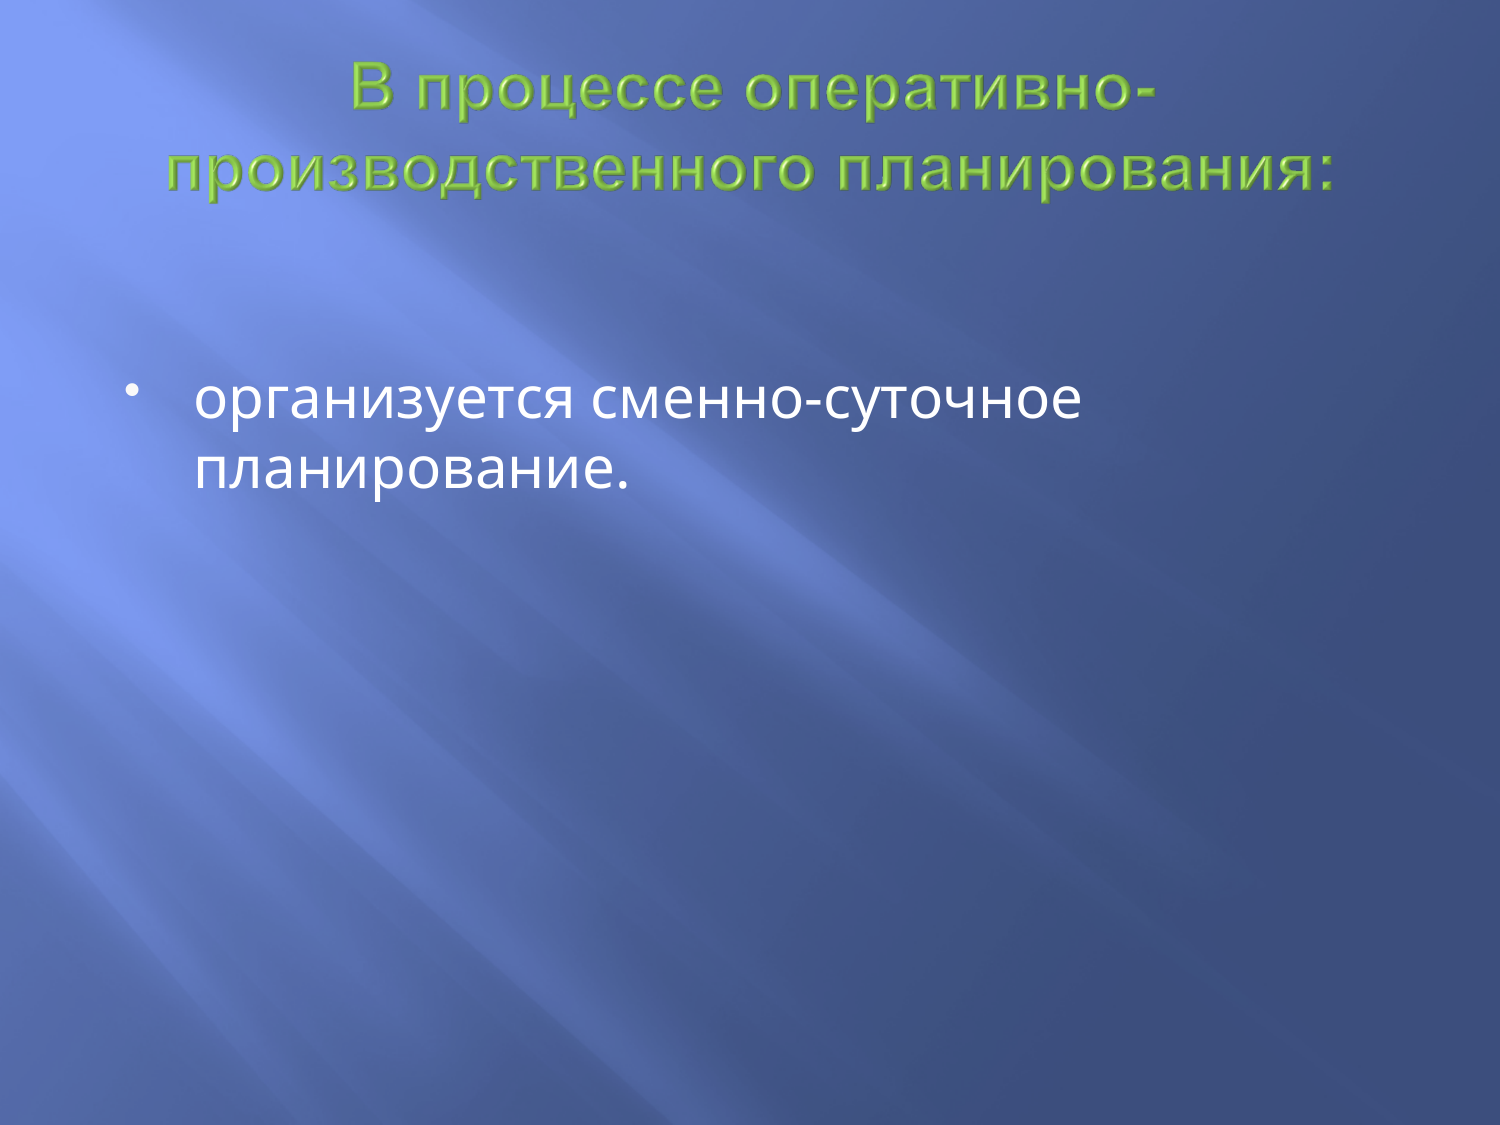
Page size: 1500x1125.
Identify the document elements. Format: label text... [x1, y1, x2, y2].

list организуется сменно-суточное планирование. [88, 352, 1439, 1125]
picture [75, 22, 1429, 268]
